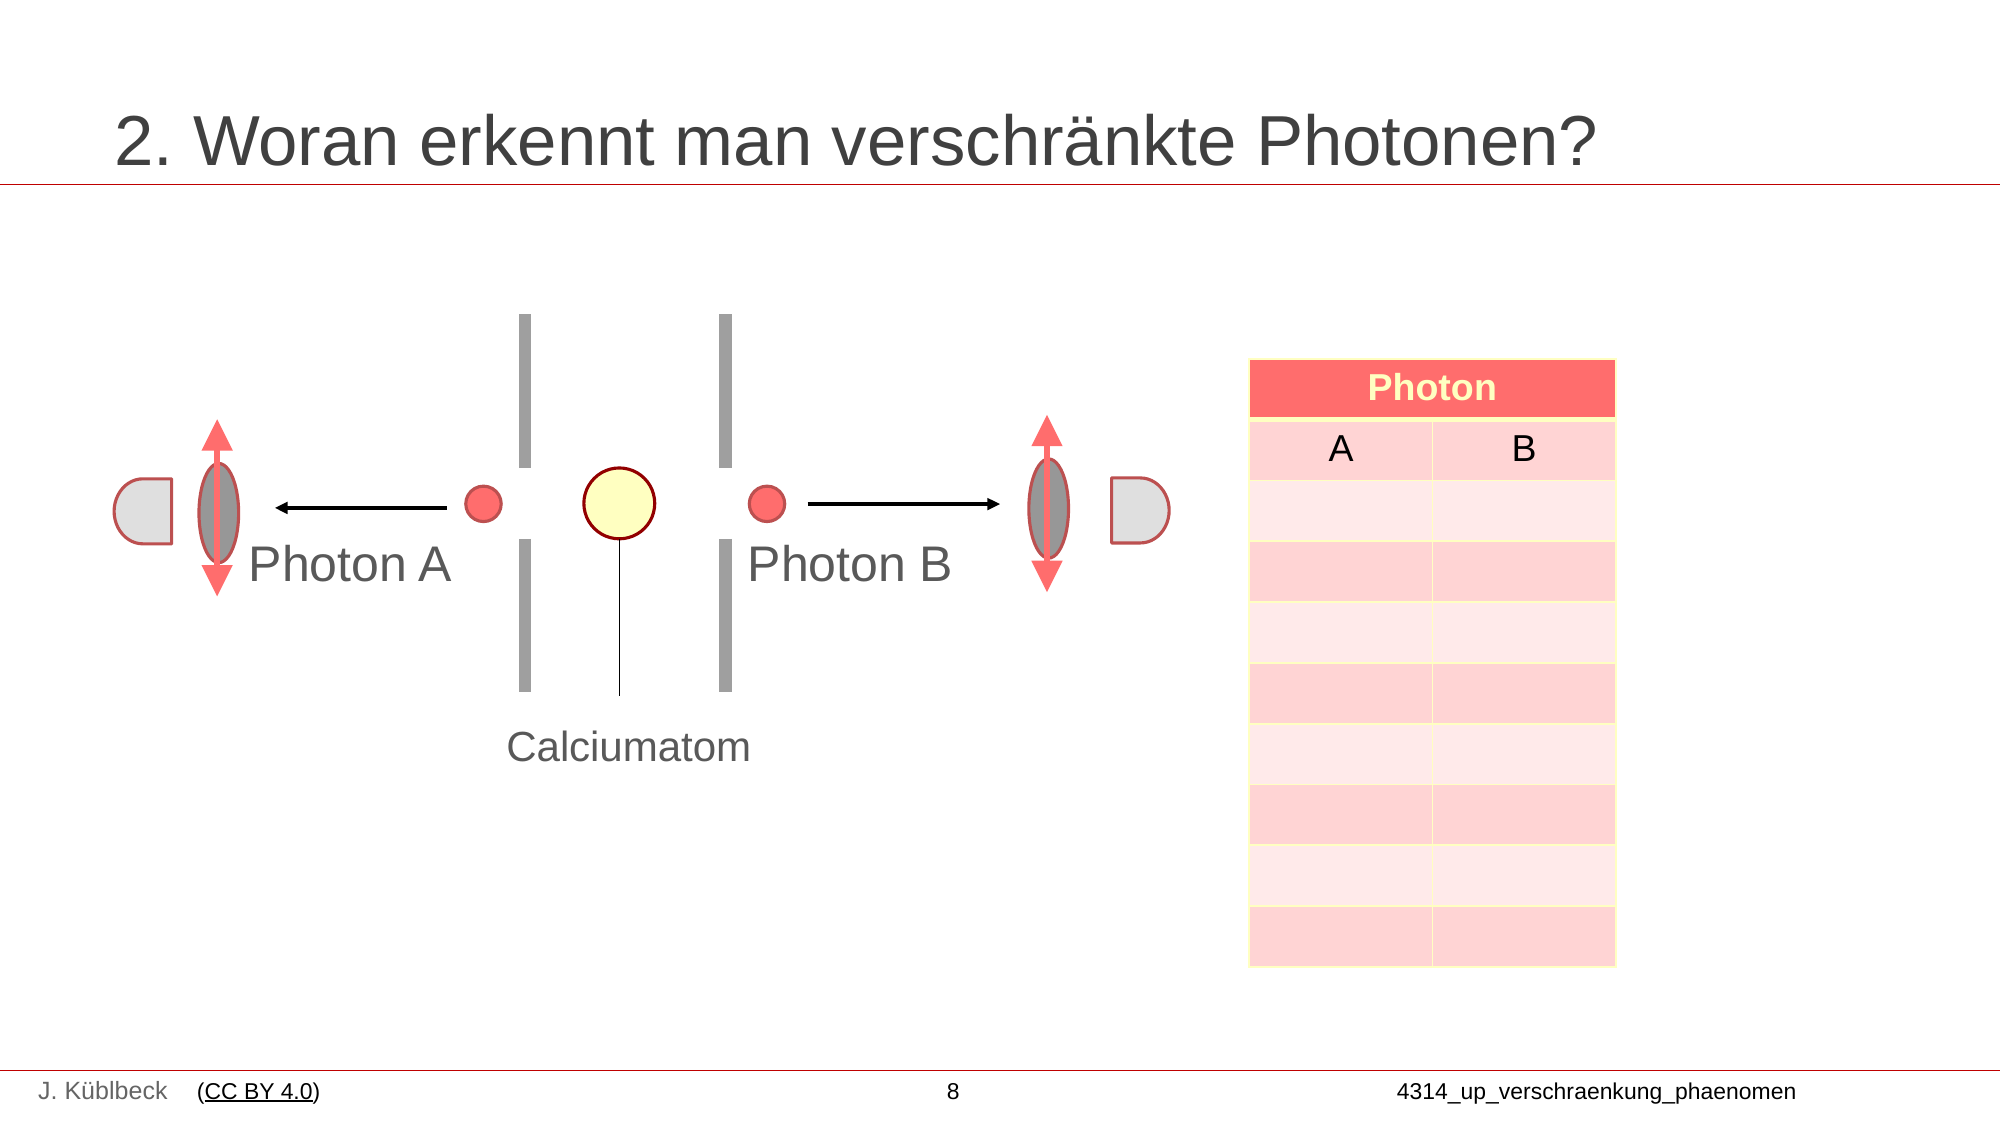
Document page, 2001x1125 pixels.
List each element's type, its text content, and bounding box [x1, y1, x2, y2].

table_cell [1433, 542, 1615, 601]
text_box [166, 314, 1044, 811]
table_cell [1250, 907, 1432, 966]
table_cell [1250, 725, 1432, 784]
table_cell [1250, 785, 1432, 844]
title 2. Woran erkennt man verschränkte Photonen? [99, 90, 1900, 185]
table_cell [1433, 664, 1615, 723]
table_cell [1250, 846, 1432, 905]
table_cell [1433, 907, 1615, 966]
table_cell [1250, 603, 1432, 662]
table_cell A [1250, 422, 1432, 480]
text_box [112, 477, 159, 546]
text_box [198, 419, 239, 597]
text_box [1110, 476, 1171, 545]
table_cell [1433, 785, 1615, 844]
table_cell [1250, 481, 1432, 540]
table_cell [1433, 725, 1615, 784]
table_cell B [1433, 422, 1615, 480]
table_cell [1433, 481, 1615, 540]
table_header Photon [1250, 360, 1615, 417]
table_cell [1433, 846, 1615, 905]
table_cell [1433, 603, 1615, 662]
table_cell [1250, 542, 1432, 601]
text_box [1028, 414, 1069, 593]
table_cell [1250, 664, 1432, 723]
